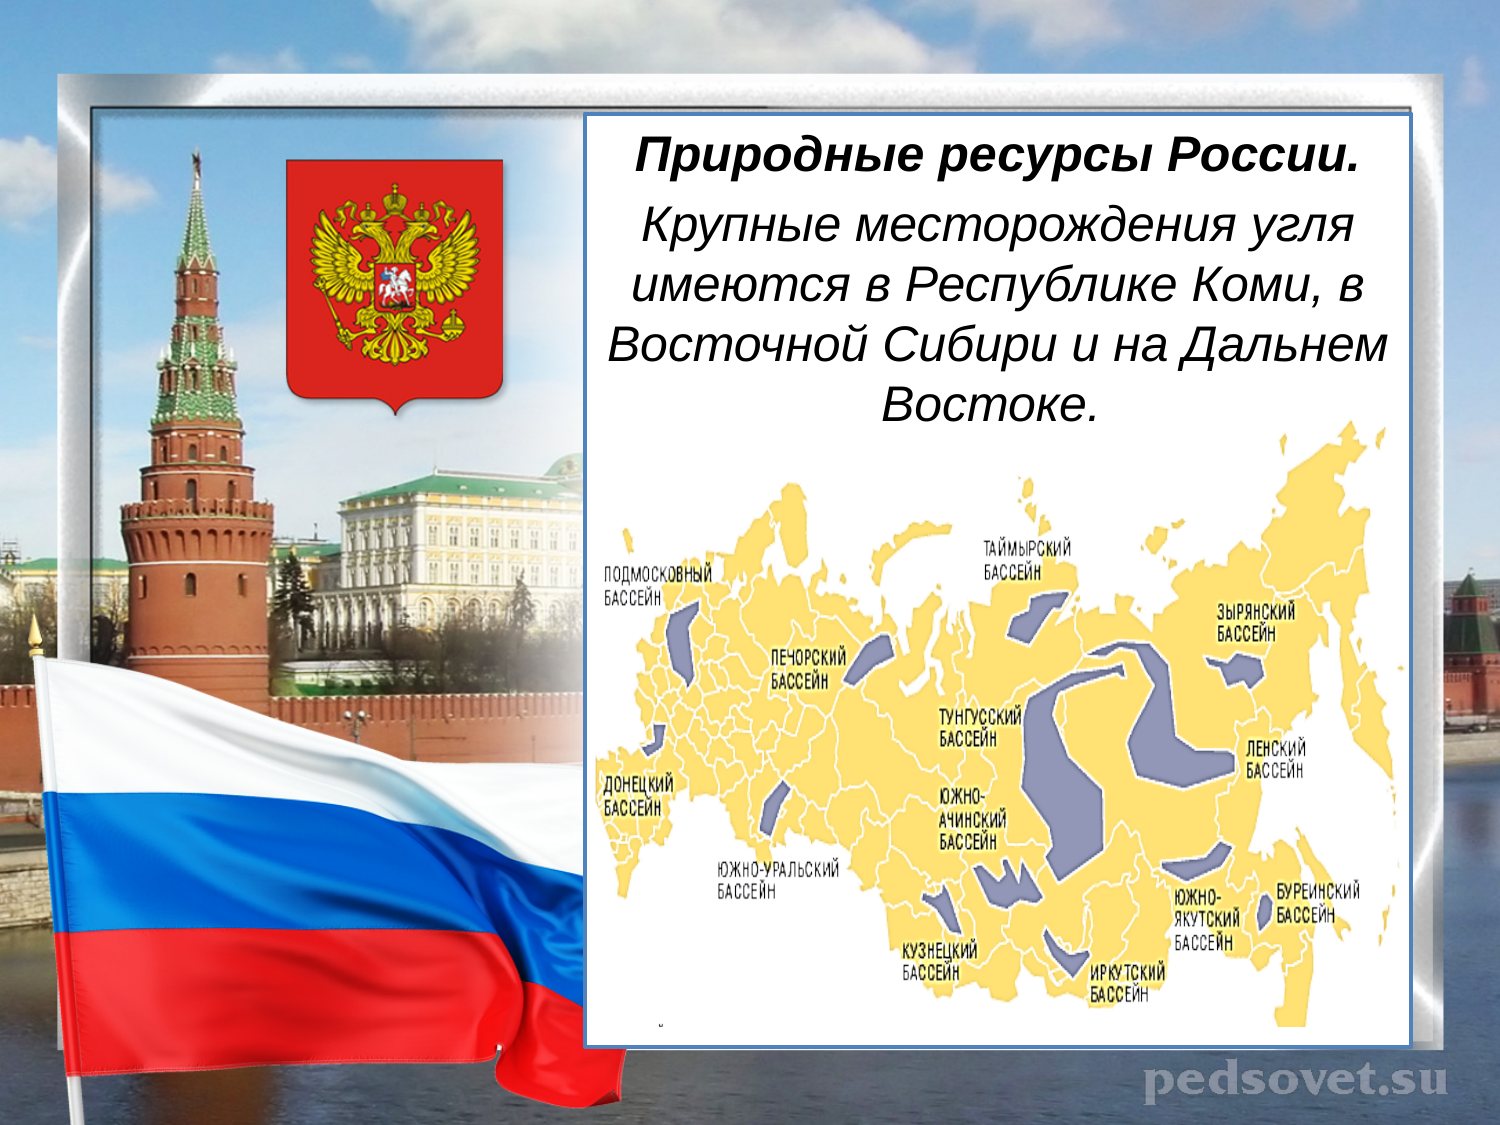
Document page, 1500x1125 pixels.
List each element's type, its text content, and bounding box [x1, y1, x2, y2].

list Природные ресурсы России. Крупные месторождения угля имеются в Республике Коми, в Восточной Сибири и на Дальнем Востоке. [583, 112, 1413, 1049]
picture [0, 0, 1500, 1125]
